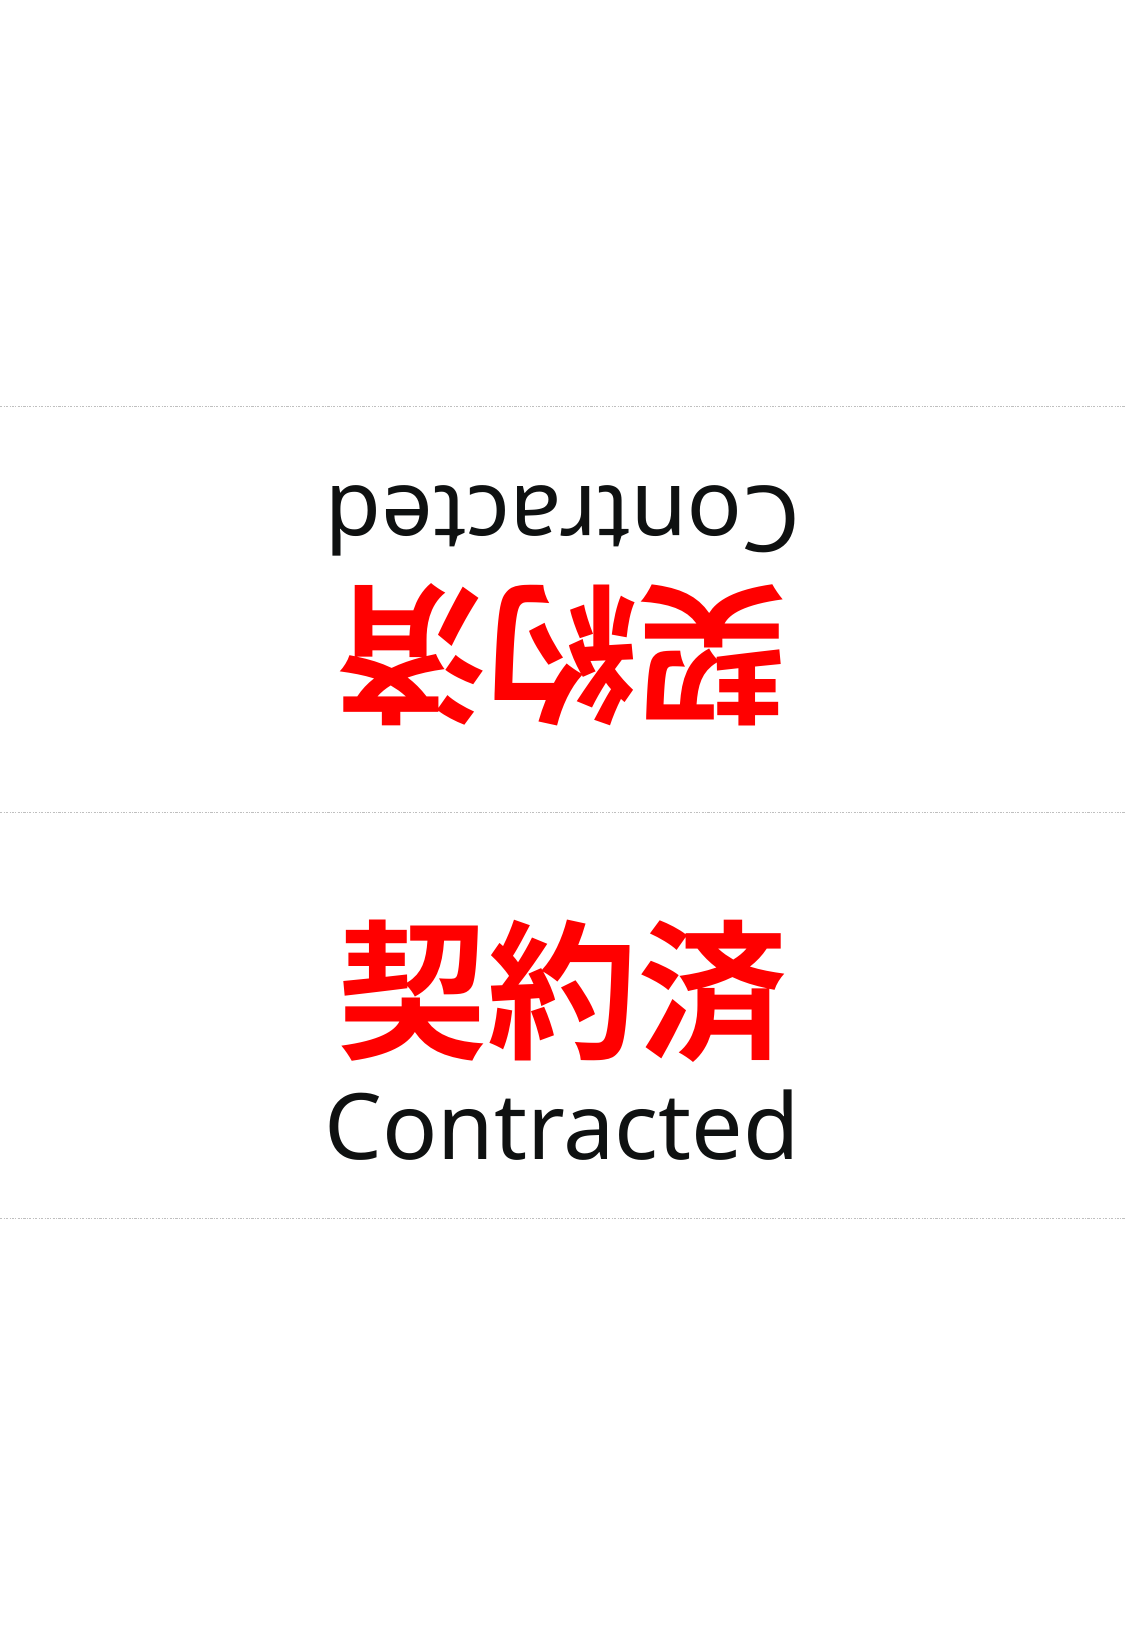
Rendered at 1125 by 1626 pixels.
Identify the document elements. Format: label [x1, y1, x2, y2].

text_box [301, 459, 824, 756]
text_box [301, 890, 824, 1187]
